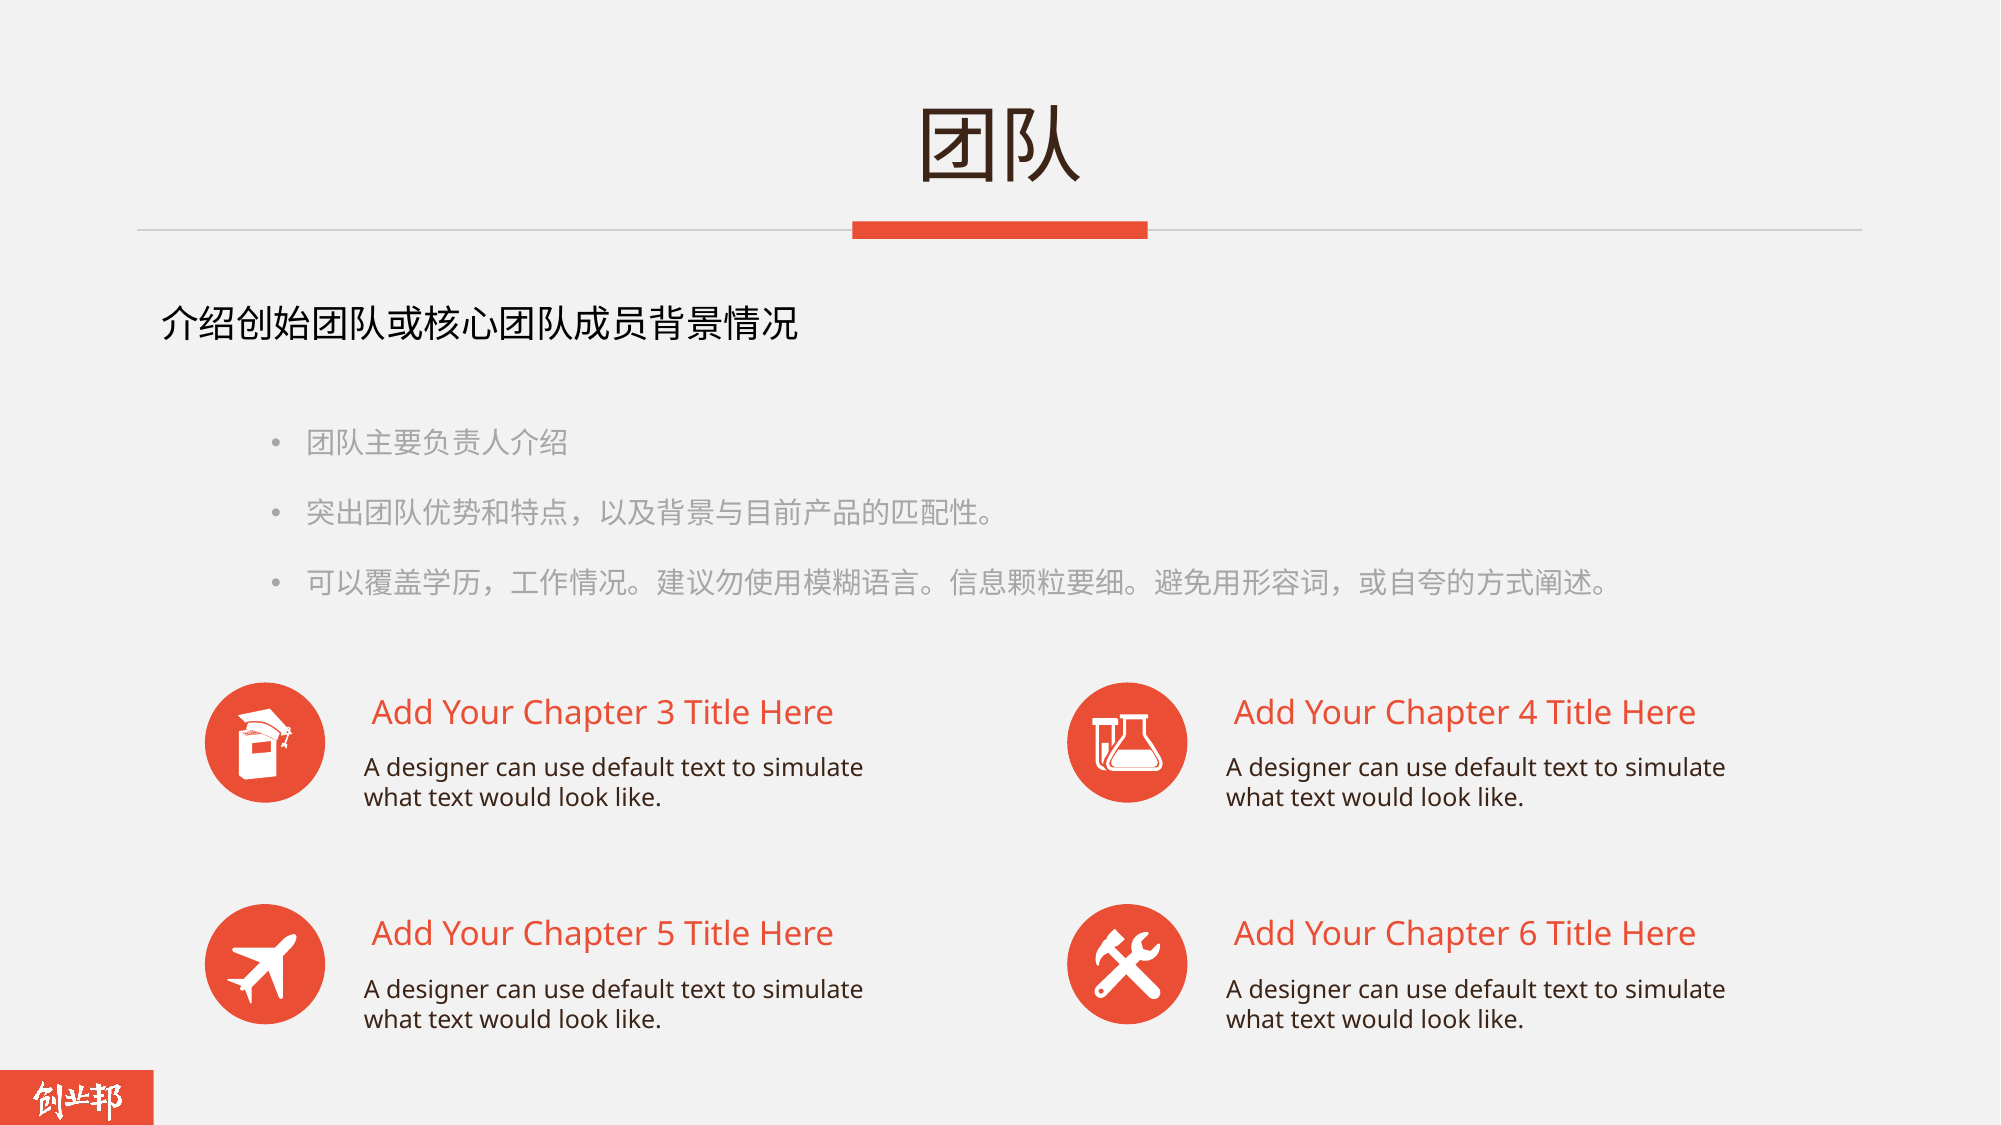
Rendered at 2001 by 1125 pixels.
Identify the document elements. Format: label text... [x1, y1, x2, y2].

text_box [0, 1069, 154, 1125]
text_box [1068, 905, 1187, 1024]
text_box A designer can use default text to simulate what text would look like. [356, 744, 932, 819]
text_box [205, 905, 325, 1024]
text_box 介绍创始团队或核心团队成员背景情况 [153, 270, 807, 353]
title 团队 [136, 59, 1863, 238]
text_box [1092, 714, 1163, 771]
text_box [227, 934, 297, 1004]
text_box Add Your Chapter 5 Title Here [364, 905, 843, 960]
text_box Add Your Chapter 3 Title Here [364, 683, 843, 739]
text_box [1068, 683, 1187, 802]
text_box A designer can use default text to simulate what text would look like. [1218, 744, 1794, 819]
text_box A designer can use default text to simulate what text would look like. [356, 965, 932, 1041]
text_box Add Your Chapter 4 Title Here [1226, 683, 1705, 739]
text_box 团队主要负责人介绍 突出团队优势和特点，以及背景与目前产品的匹配性。 可以覆盖学历，工作情况。建议勿使用模糊语言。信息颗粒要细。避免用形容词，或自夸的方式阐述。 [265, 384, 1791, 606]
text_box [205, 683, 325, 802]
text_box A designer can use default text to simulate what text would look like. [1218, 965, 1794, 1041]
text_box [1094, 928, 1161, 1000]
text_box Add Your Chapter 6 Title Here [1226, 905, 1705, 960]
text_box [237, 708, 293, 780]
